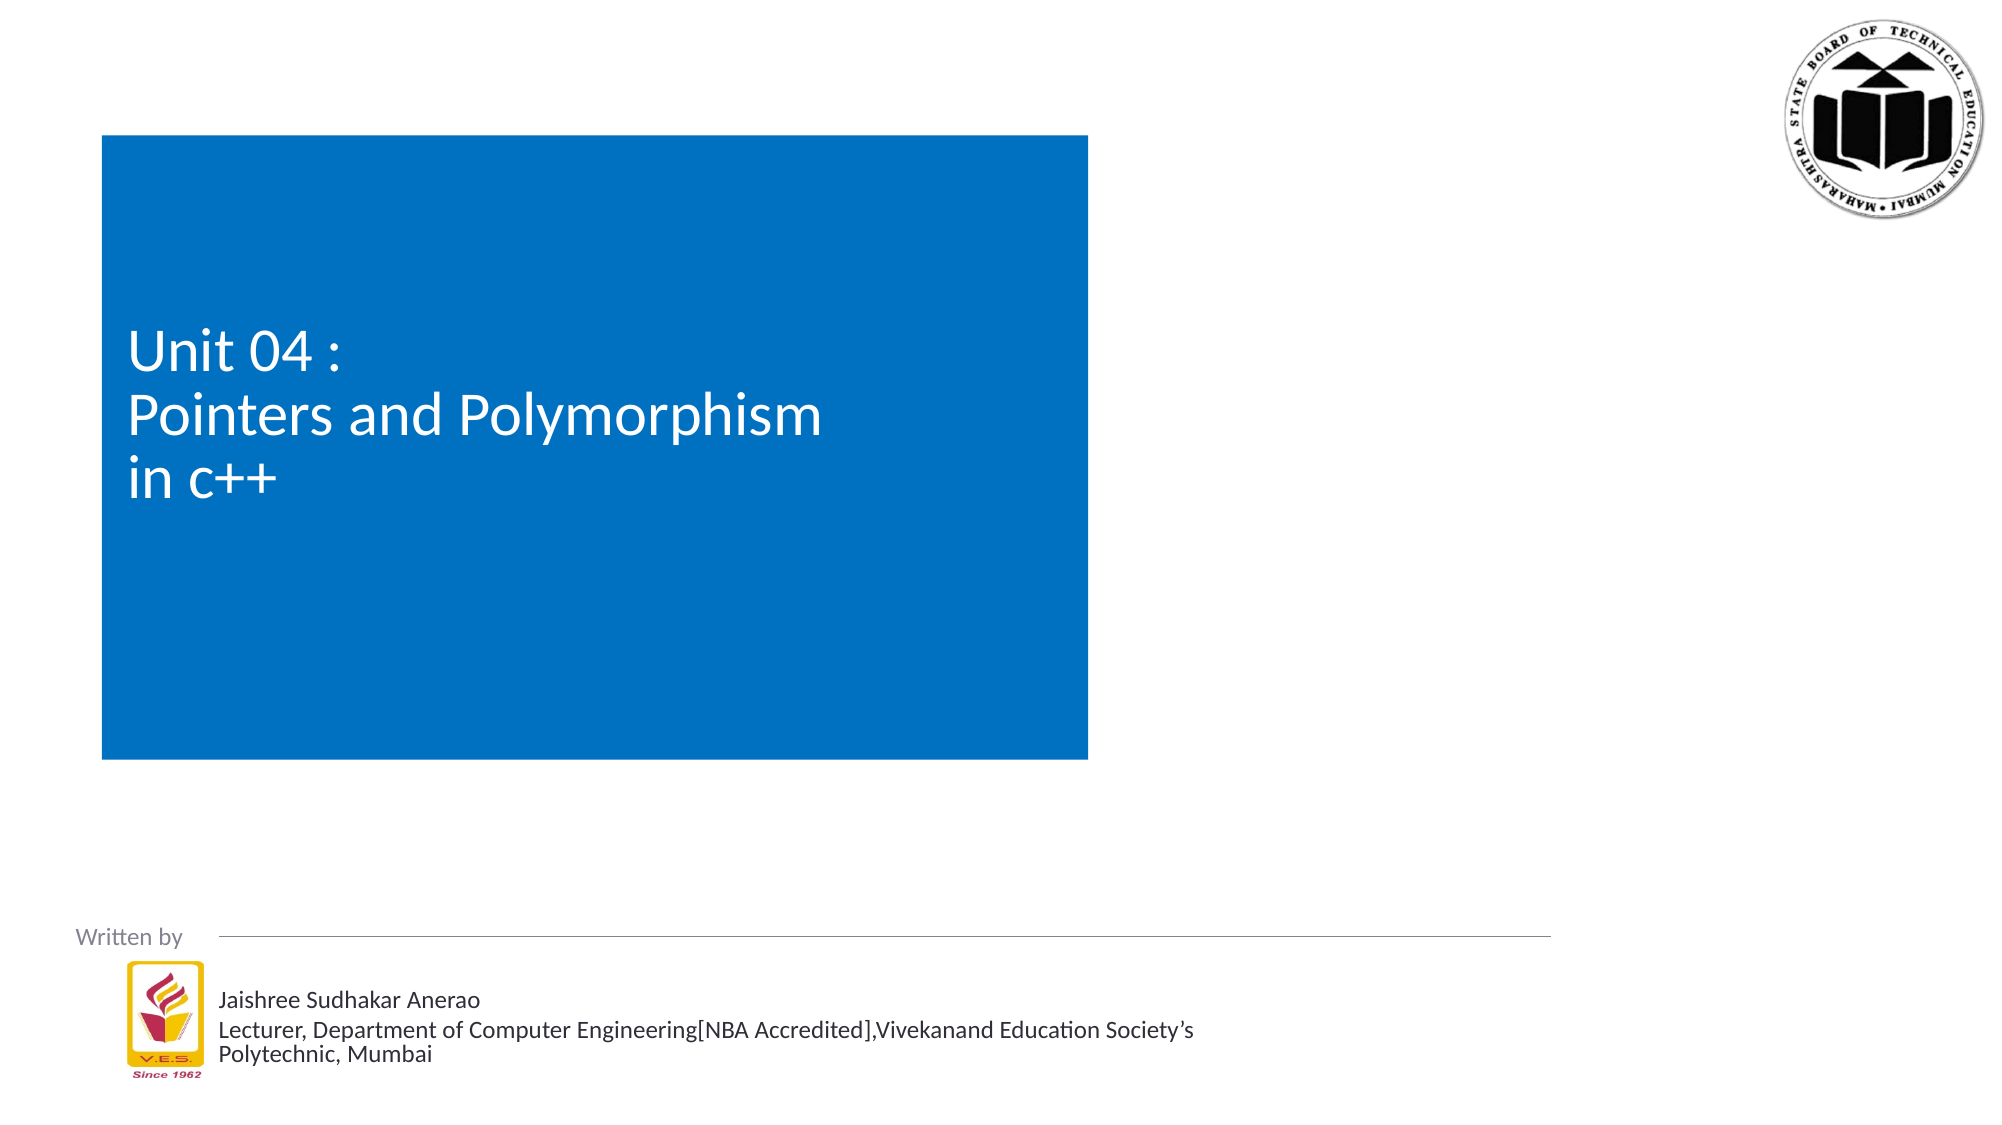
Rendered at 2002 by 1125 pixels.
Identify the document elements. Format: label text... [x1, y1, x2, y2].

list Lecturer, Department of Computer Engineering[NBA Accredited],Vivekanand Education Society’s Polytechnic, Mumbai [218, 1019, 1226, 1050]
title Unit 04 : Pointers and Polymorphism in c++ [127, 320, 838, 482]
picture [126, 961, 204, 1079]
list Jaishree Sudhakar Anerao [218, 987, 726, 1017]
picture [1764, 0, 2001, 237]
